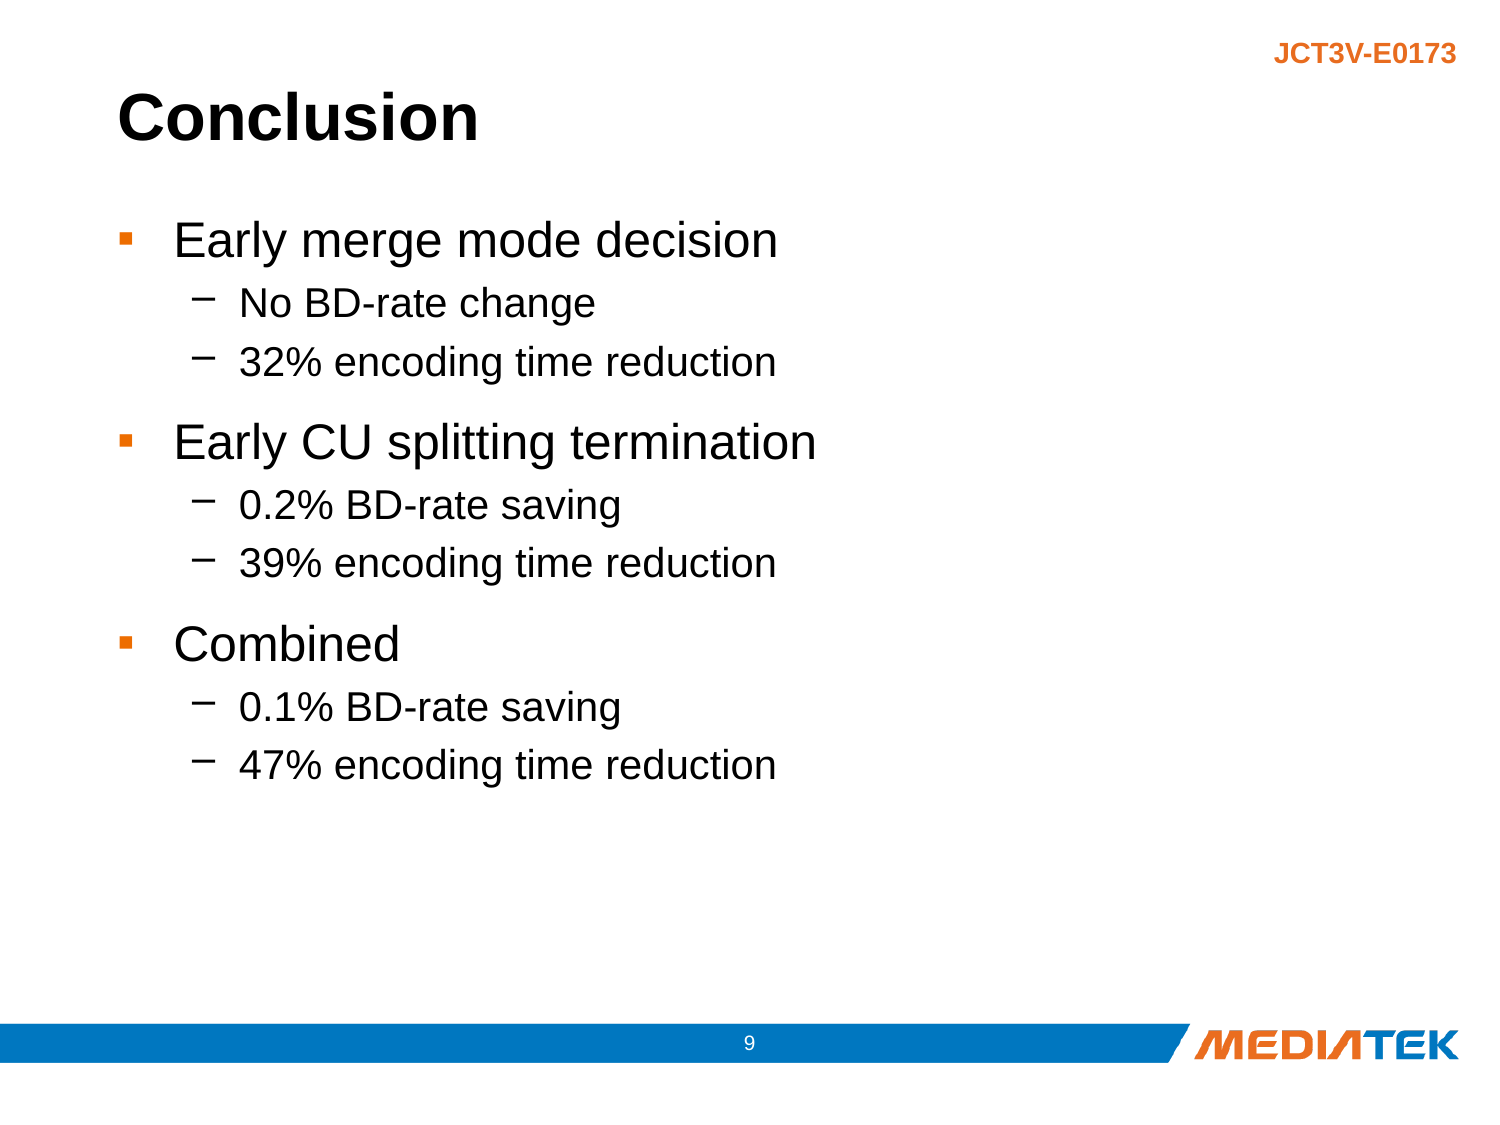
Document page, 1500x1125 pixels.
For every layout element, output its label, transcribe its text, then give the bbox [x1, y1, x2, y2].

picture [0, 1023, 711, 1063]
list Early merge mode decision No BD-rate change 32% encoding time reduction Early CU splitting termination 0.2% BD-rate saving 39% encoding time reduction Combined 0.1% BD-rate saving 47% encoding time reduction [101, 199, 1424, 1001]
title Conclusion [101, 37, 1425, 191]
slide_number 8 [711, 1022, 789, 1090]
picture [789, 1023, 1459, 1063]
